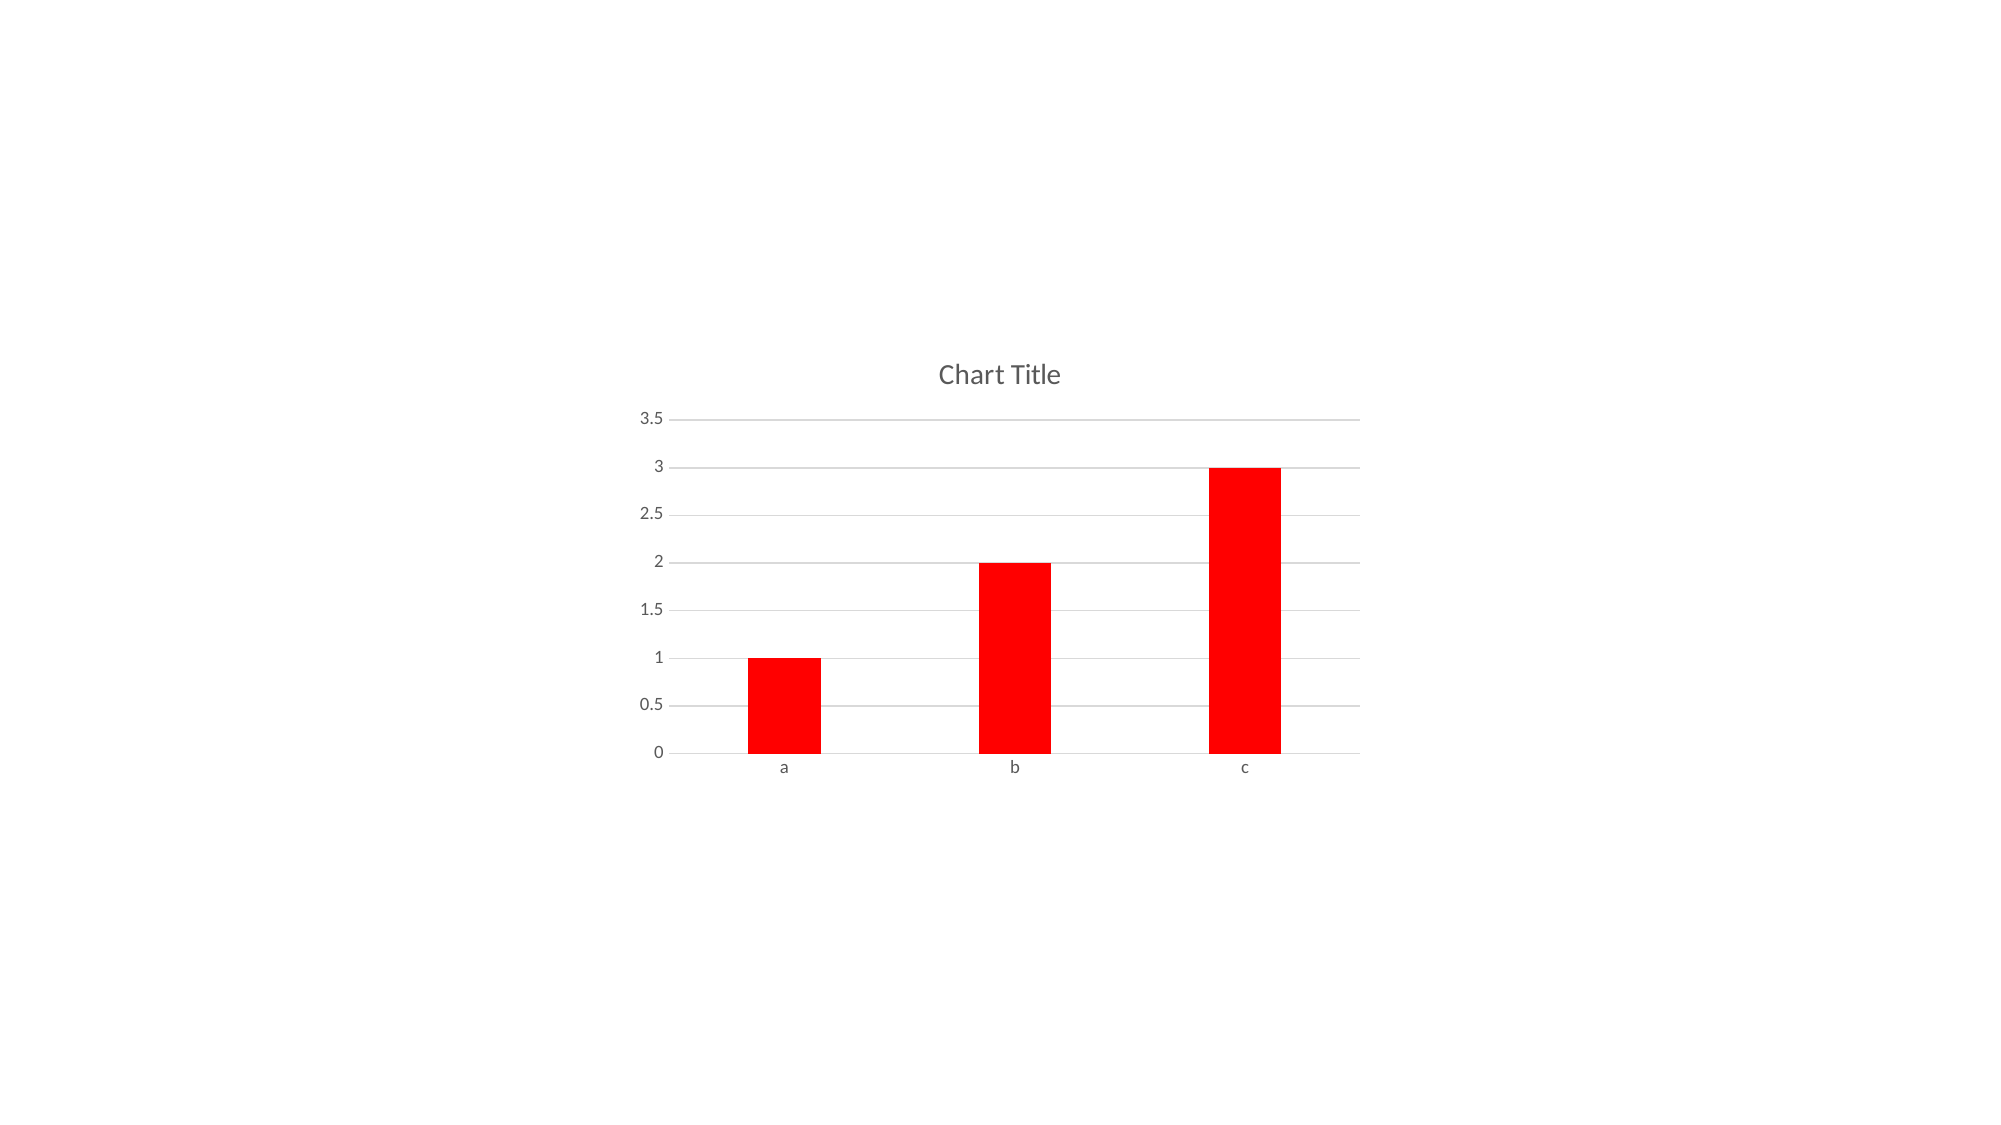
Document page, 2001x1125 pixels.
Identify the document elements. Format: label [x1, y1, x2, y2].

chart [624, 337, 1375, 788]
